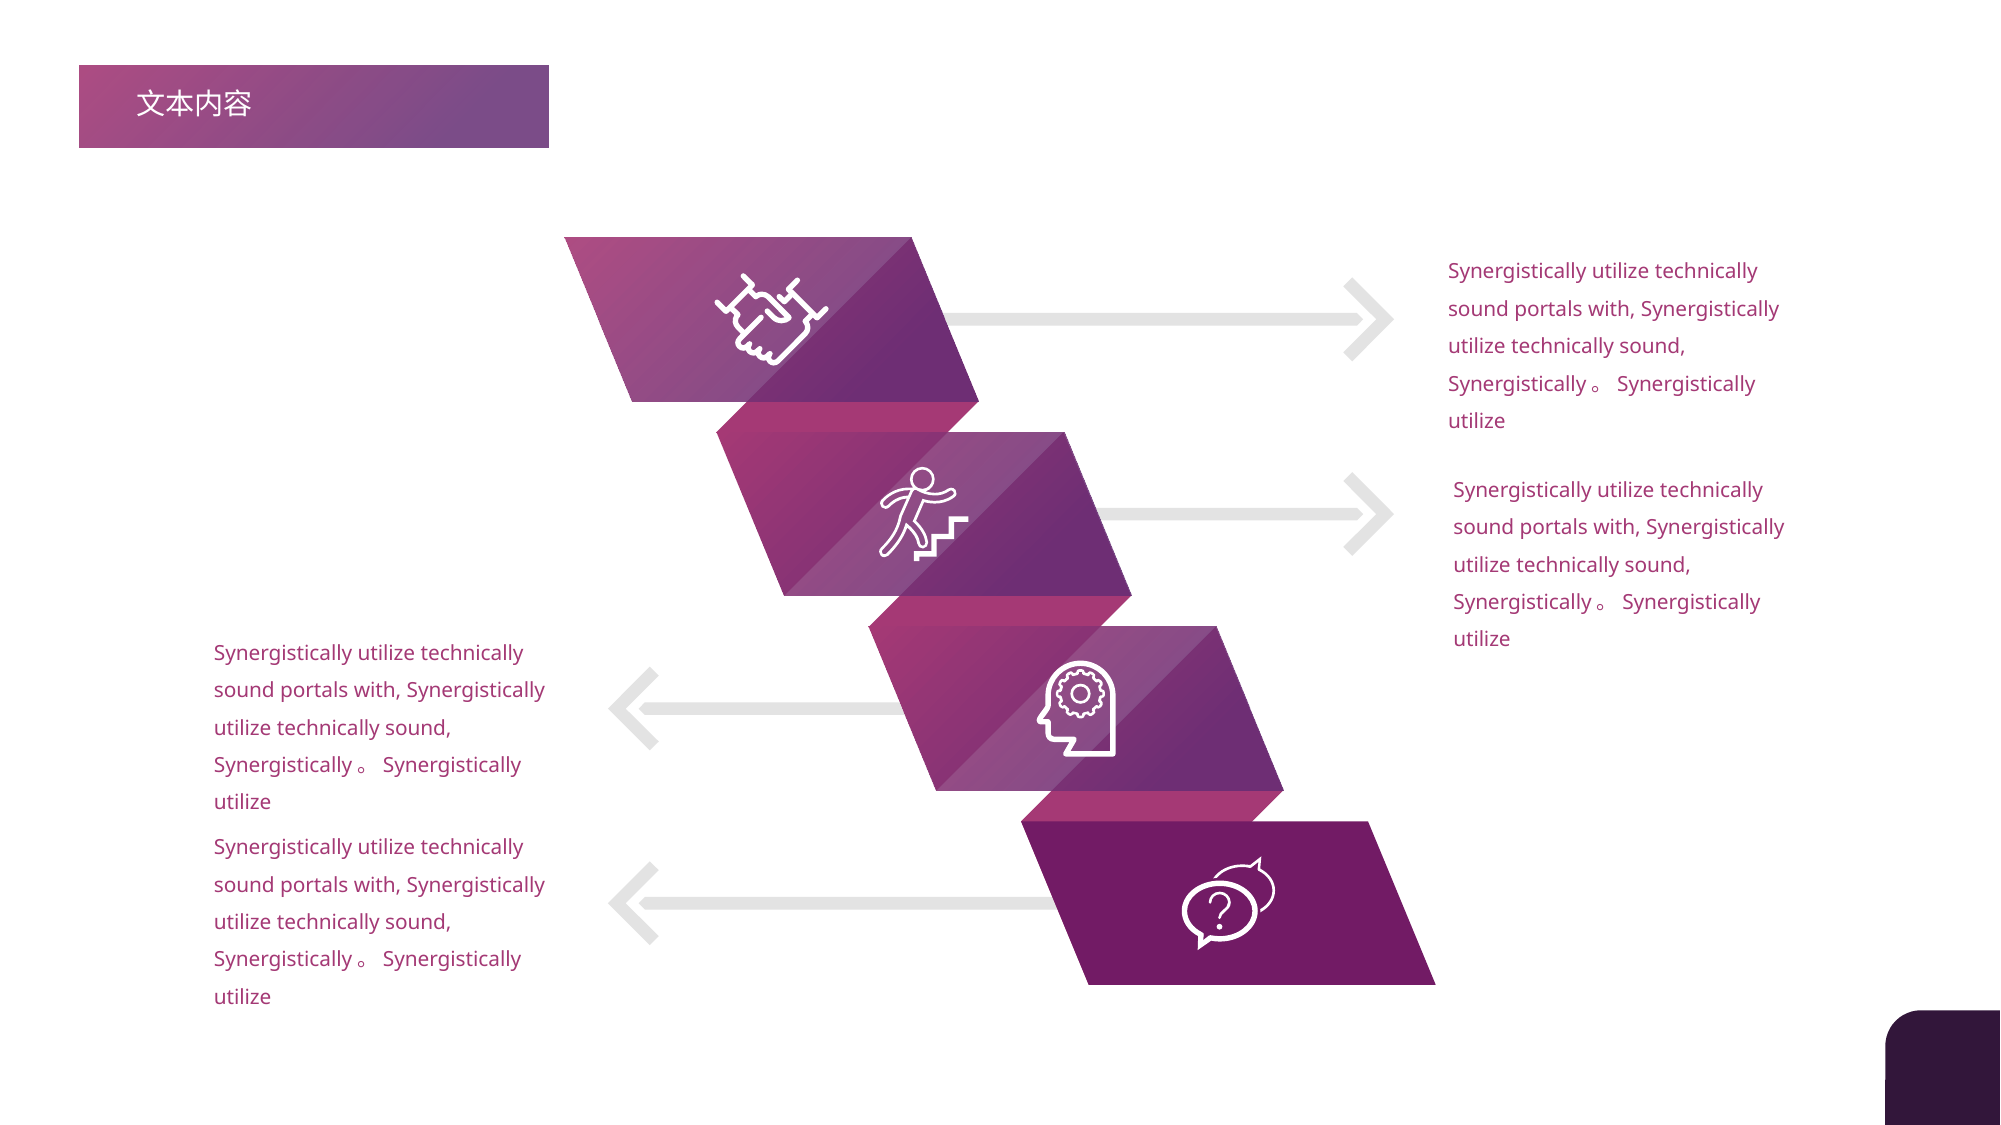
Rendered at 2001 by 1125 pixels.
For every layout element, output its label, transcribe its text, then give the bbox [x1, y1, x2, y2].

text_box [1213, 856, 1276, 913]
text_box [717, 403, 977, 431]
text_box Synergistically utilize technically sound portals with, Synergistically utilize technically sound, Synergistically。Synergistically utilize [213, 821, 578, 1009]
text_box [944, 312, 1364, 326]
text_box [562, 236, 981, 403]
text_box [1343, 472, 1395, 556]
text_box [867, 625, 1285, 792]
text_box [913, 516, 969, 562]
text_box 文本内容 [121, 82, 487, 129]
text_box [1096, 507, 1364, 521]
text_box Synergistically utilize technically sound portals with, Synergistically utilize technically sound, Synergistically。Synergistically utilize [1448, 245, 1812, 433]
text_box Synergistically utilize technically sound portals with, Synergistically utilize technically sound, Synergistically。Synergistically utilize [213, 626, 578, 815]
text_box [607, 666, 659, 751]
text_box [1021, 821, 1436, 985]
text_box [1343, 277, 1395, 362]
text_box [638, 702, 903, 715]
text_box [1036, 660, 1116, 757]
text_box [870, 597, 1130, 625]
text_box [79, 65, 549, 148]
text_box Synergistically utilize technically sound portals with, Synergistically utilize technically sound, Synergistically。Synergistically utilize [1453, 463, 1817, 652]
text_box [607, 861, 659, 946]
text_box [1181, 880, 1258, 951]
text_box [638, 896, 1057, 910]
text_box [714, 431, 1133, 597]
text_box [1021, 792, 1282, 821]
text_box [879, 466, 957, 558]
text_box [714, 273, 829, 366]
